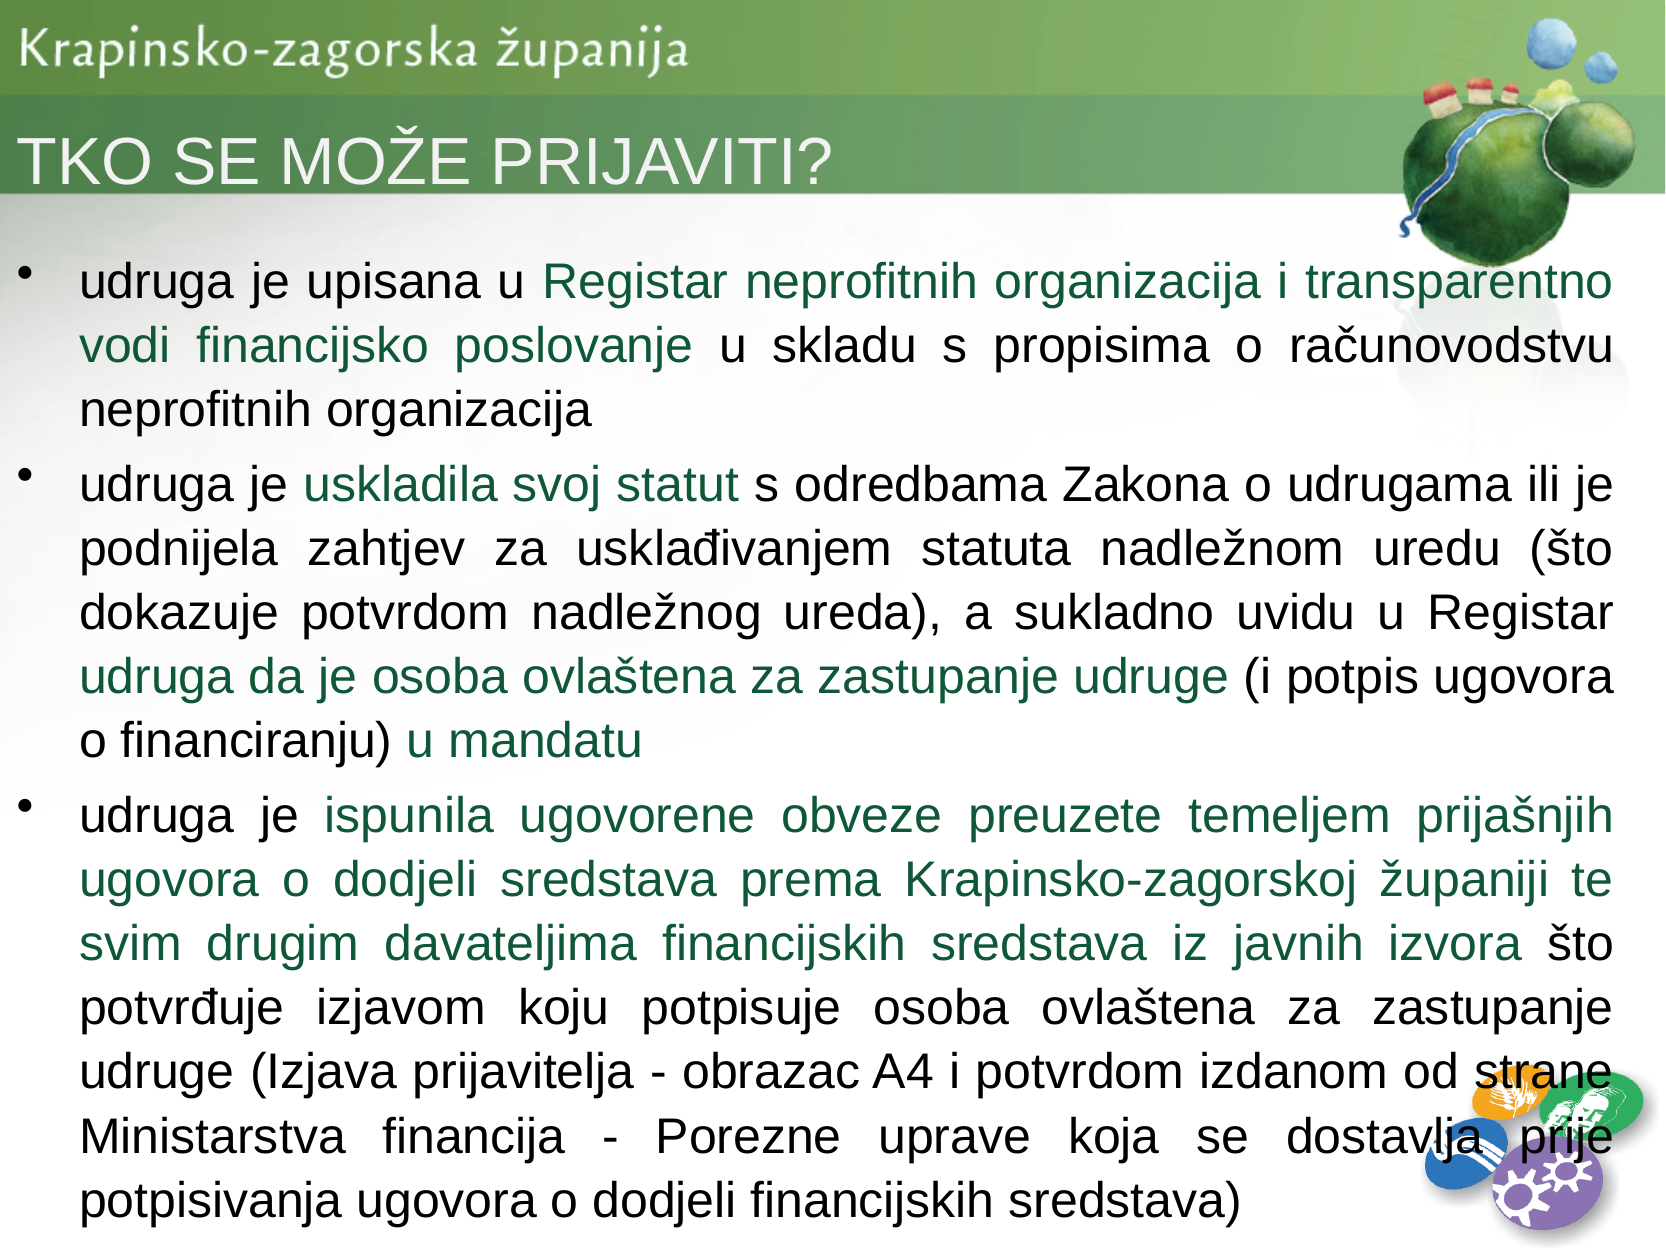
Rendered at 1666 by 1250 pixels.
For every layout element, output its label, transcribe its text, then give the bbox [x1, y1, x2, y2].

list TKO SE MOŽE PRIJAVITI? udruga je upisana u Registar neprofitnih organizacija i transparentno vodi financijsko poslovanje u skladu s propisima o računovodstvu neprofitnih organizacija udruga je uskladila svoj statut s odredbama Zakona o udrugama ili je podnijela zahtjev za usklađivanjem statuta nadležnom uredu (što dokazuje potvrdom nadležnog ureda), a sukladno uvidu u Registar udruga da je osoba ovlaštena za zastupanje udruge (i potpis ugovora o financiranju) u mandatu udruga je ispunila ugovorene obveze preuzete temeljem prijašnjih ugovora o dodjeli sredstava prema Krapinsko-zagorskoj županiji te svim drugim davateljima financijskih sredstava iz javnih izvora što potvrđuje izjavom koju potpisuje osoba ovlaštena za zastupanje udruge (Izjava prijavitelja - obrazac A4 i potvrdom izdanom od strane Ministarstva financija - Porezne uprave koja se dostavlja prije potpisivanja ugovora o dodjeli financijskih sredstava) [0, 108, 1632, 1220]
picture [0, 0, 1666, 1250]
